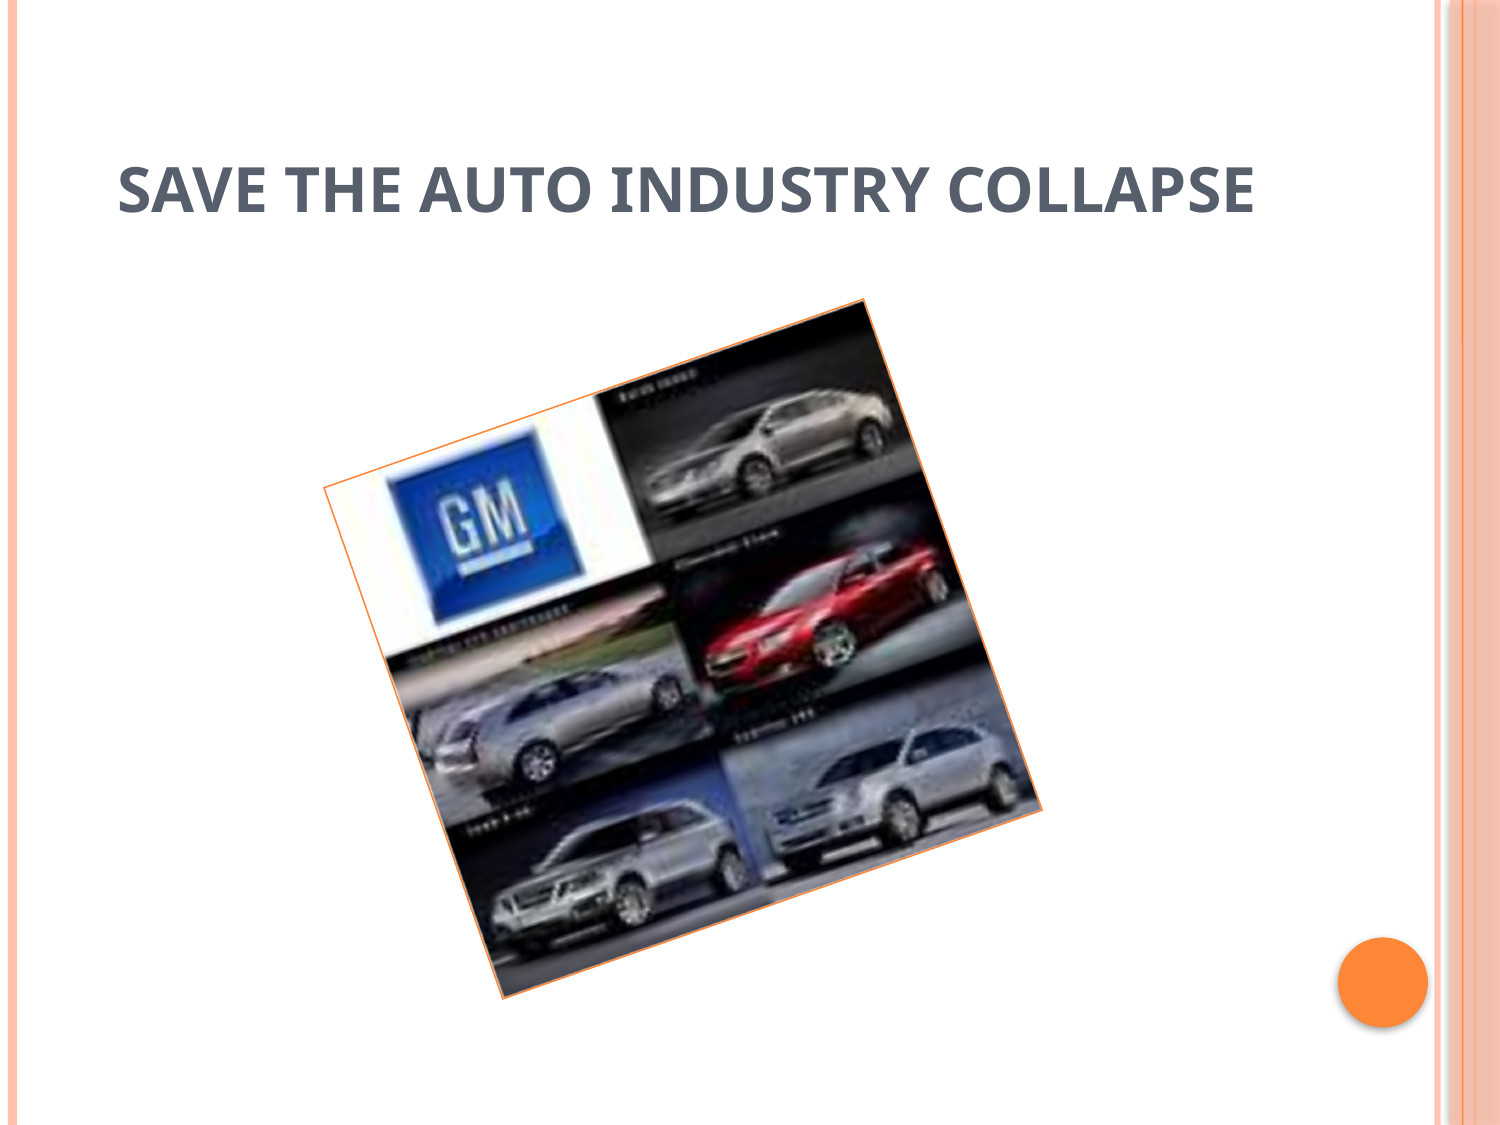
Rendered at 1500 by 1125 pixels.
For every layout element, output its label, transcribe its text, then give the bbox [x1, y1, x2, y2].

picture [327, 302, 1040, 996]
title Save the Auto Industry Collapse [75, 45, 1300, 233]
